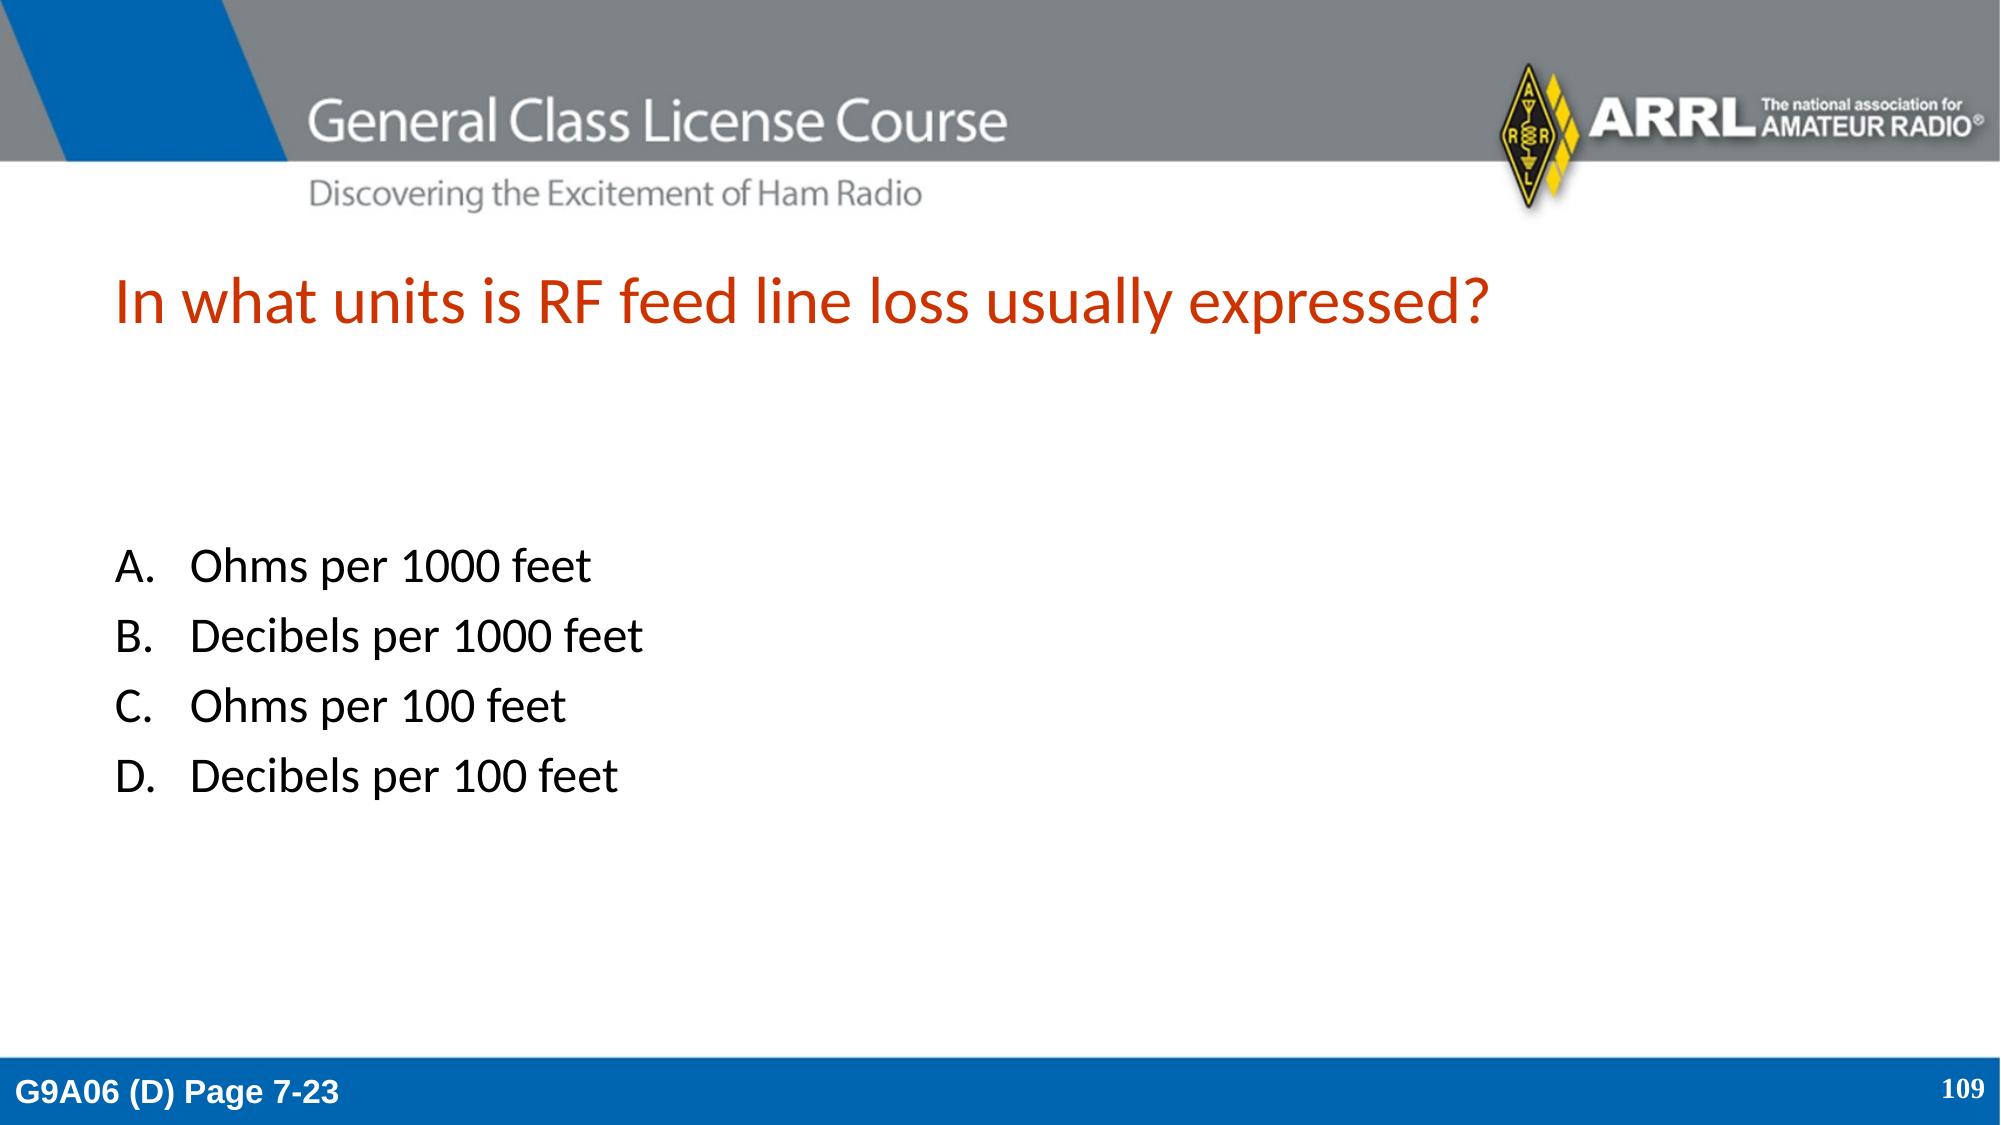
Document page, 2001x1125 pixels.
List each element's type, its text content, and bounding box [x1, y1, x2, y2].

text_box G9A06 (D) Page 7-23 [0, 1062, 1313, 1118]
title In what units is RF feed line loss usually expressed? [99, 249, 1900, 468]
text_box 109 [1875, 1062, 2000, 1113]
list Ohms per 1000 feet Decibels per 1000 feet Ohms per 100 feet Decibels per 100 feet [99, 525, 1900, 1005]
picture [0, 0, 2001, 1125]
